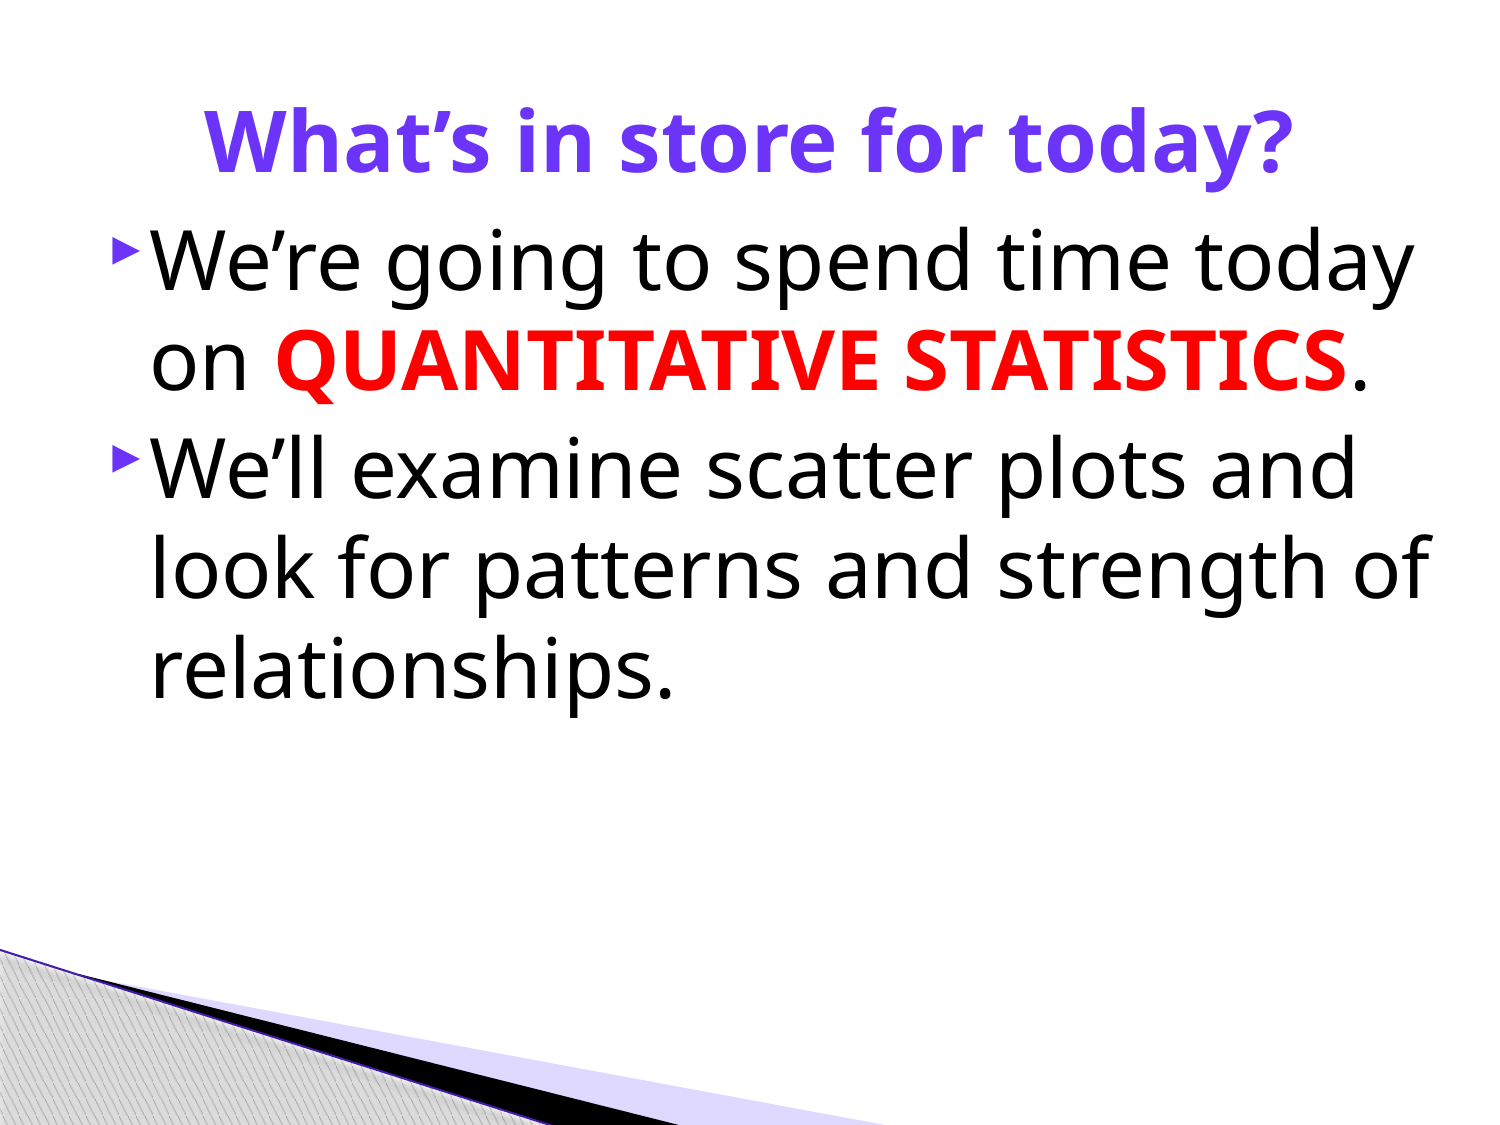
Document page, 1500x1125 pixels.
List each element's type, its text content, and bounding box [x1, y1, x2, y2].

list We’re going to spend time today on QUANTITATIVE STATISTICS. We’ll examine scatter plots and look for patterns and strength of relationships. [75, 200, 1450, 1088]
title What’s in store for today? [75, 45, 1425, 233]
